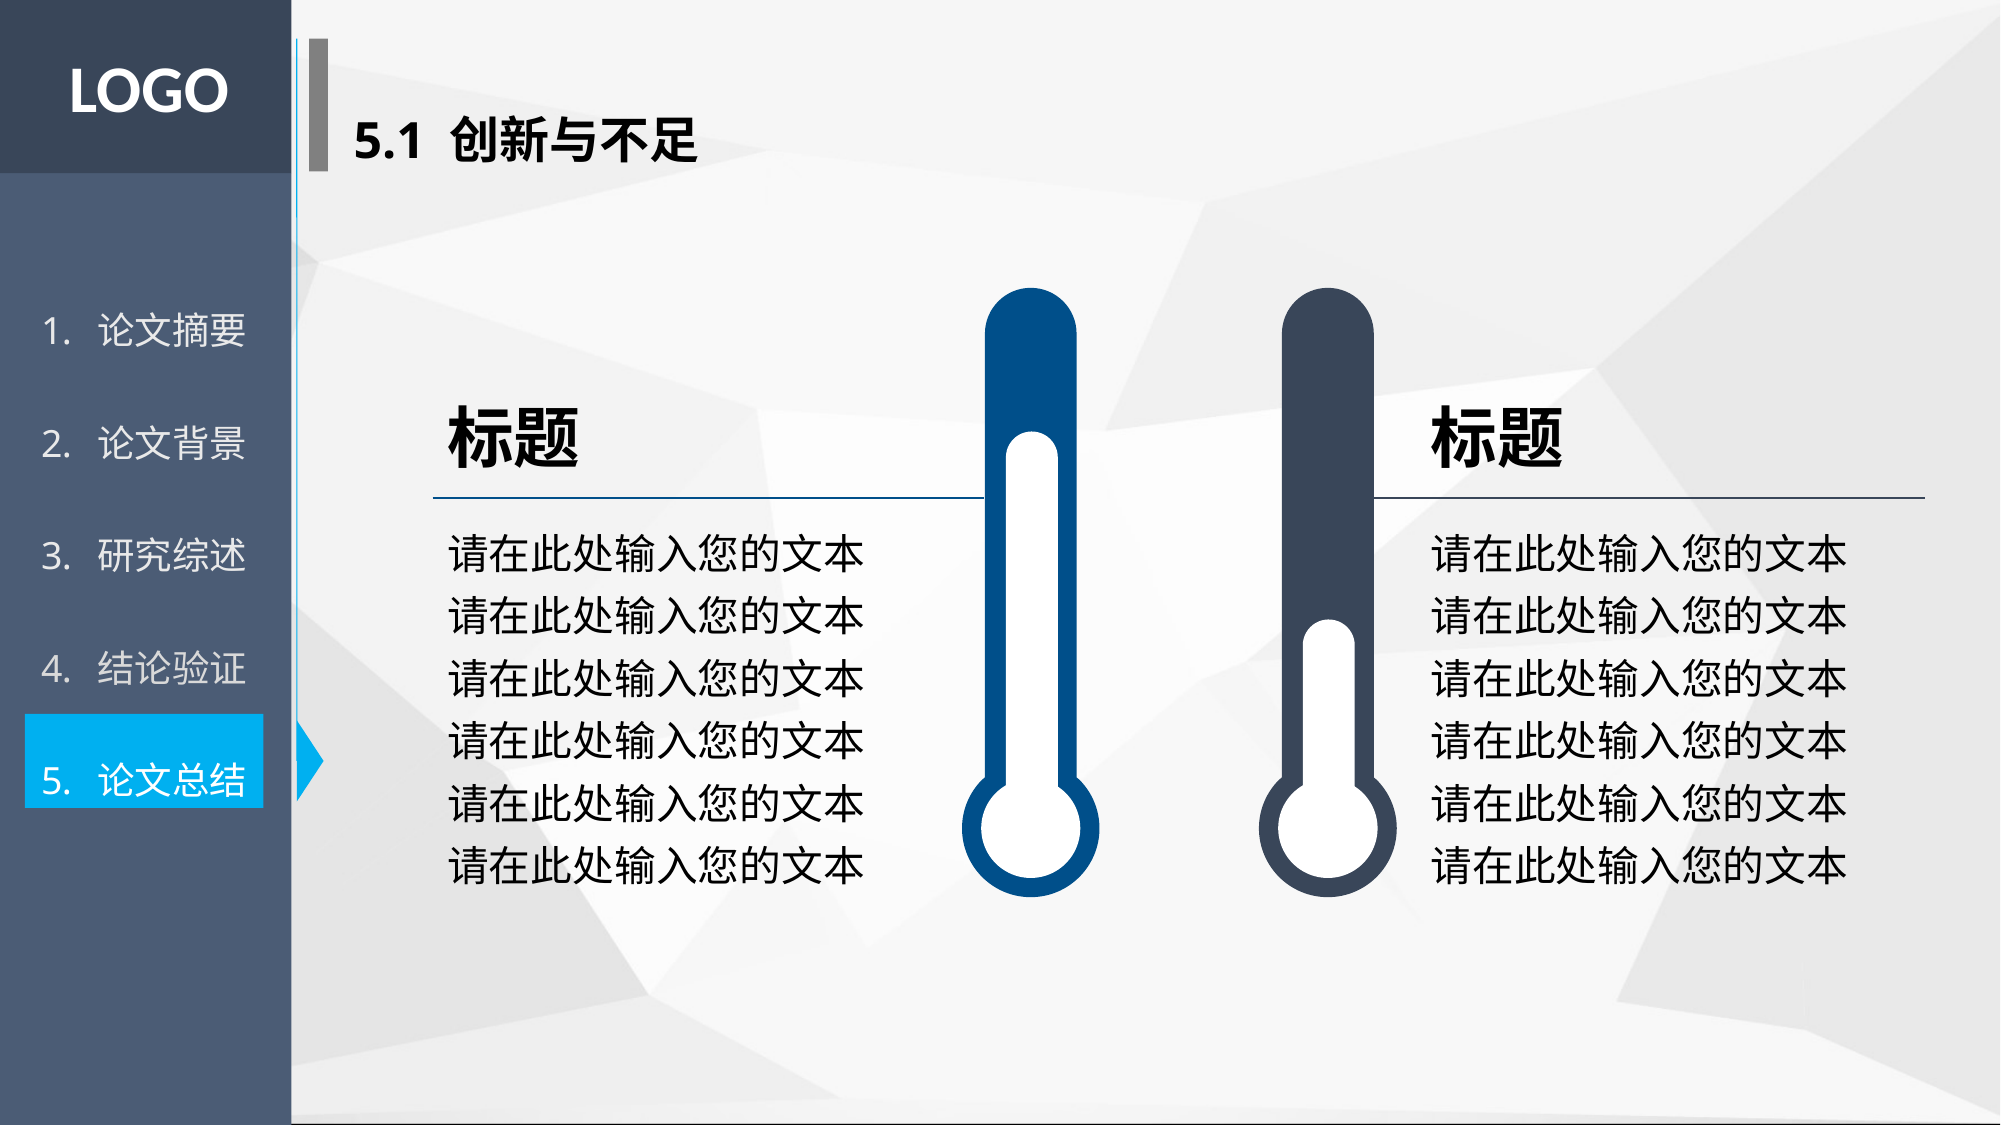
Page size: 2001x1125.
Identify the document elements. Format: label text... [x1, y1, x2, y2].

text_box LOGO [54, 38, 245, 134]
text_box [1258, 287, 1397, 898]
text_box [308, 38, 329, 172]
text_box 论文摘要 论文背景 研究综述 结论验证 论文总结 [26, 232, 263, 713]
text_box 请在此处输入您的文本 请在此处输入您的文本 请在此处输入您的文本 请在此处输入您的文本 请在此处输入您的文本 请在此处输入您的文本 [1415, 507, 1967, 898]
text_box 标题 [1415, 387, 1967, 483]
text_box 标题 [432, 387, 961, 483]
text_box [961, 287, 1100, 898]
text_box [24, 713, 324, 808]
picture [292, 0, 2001, 1125]
text_box 请在此处输入您的文本 请在此处输入您的文本 请在此处输入您的文本 请在此处输入您的文本 请在此处输入您的文本 请在此处输入您的文本 [432, 507, 961, 898]
text_box 5.1 创新与不足 [338, 101, 715, 177]
